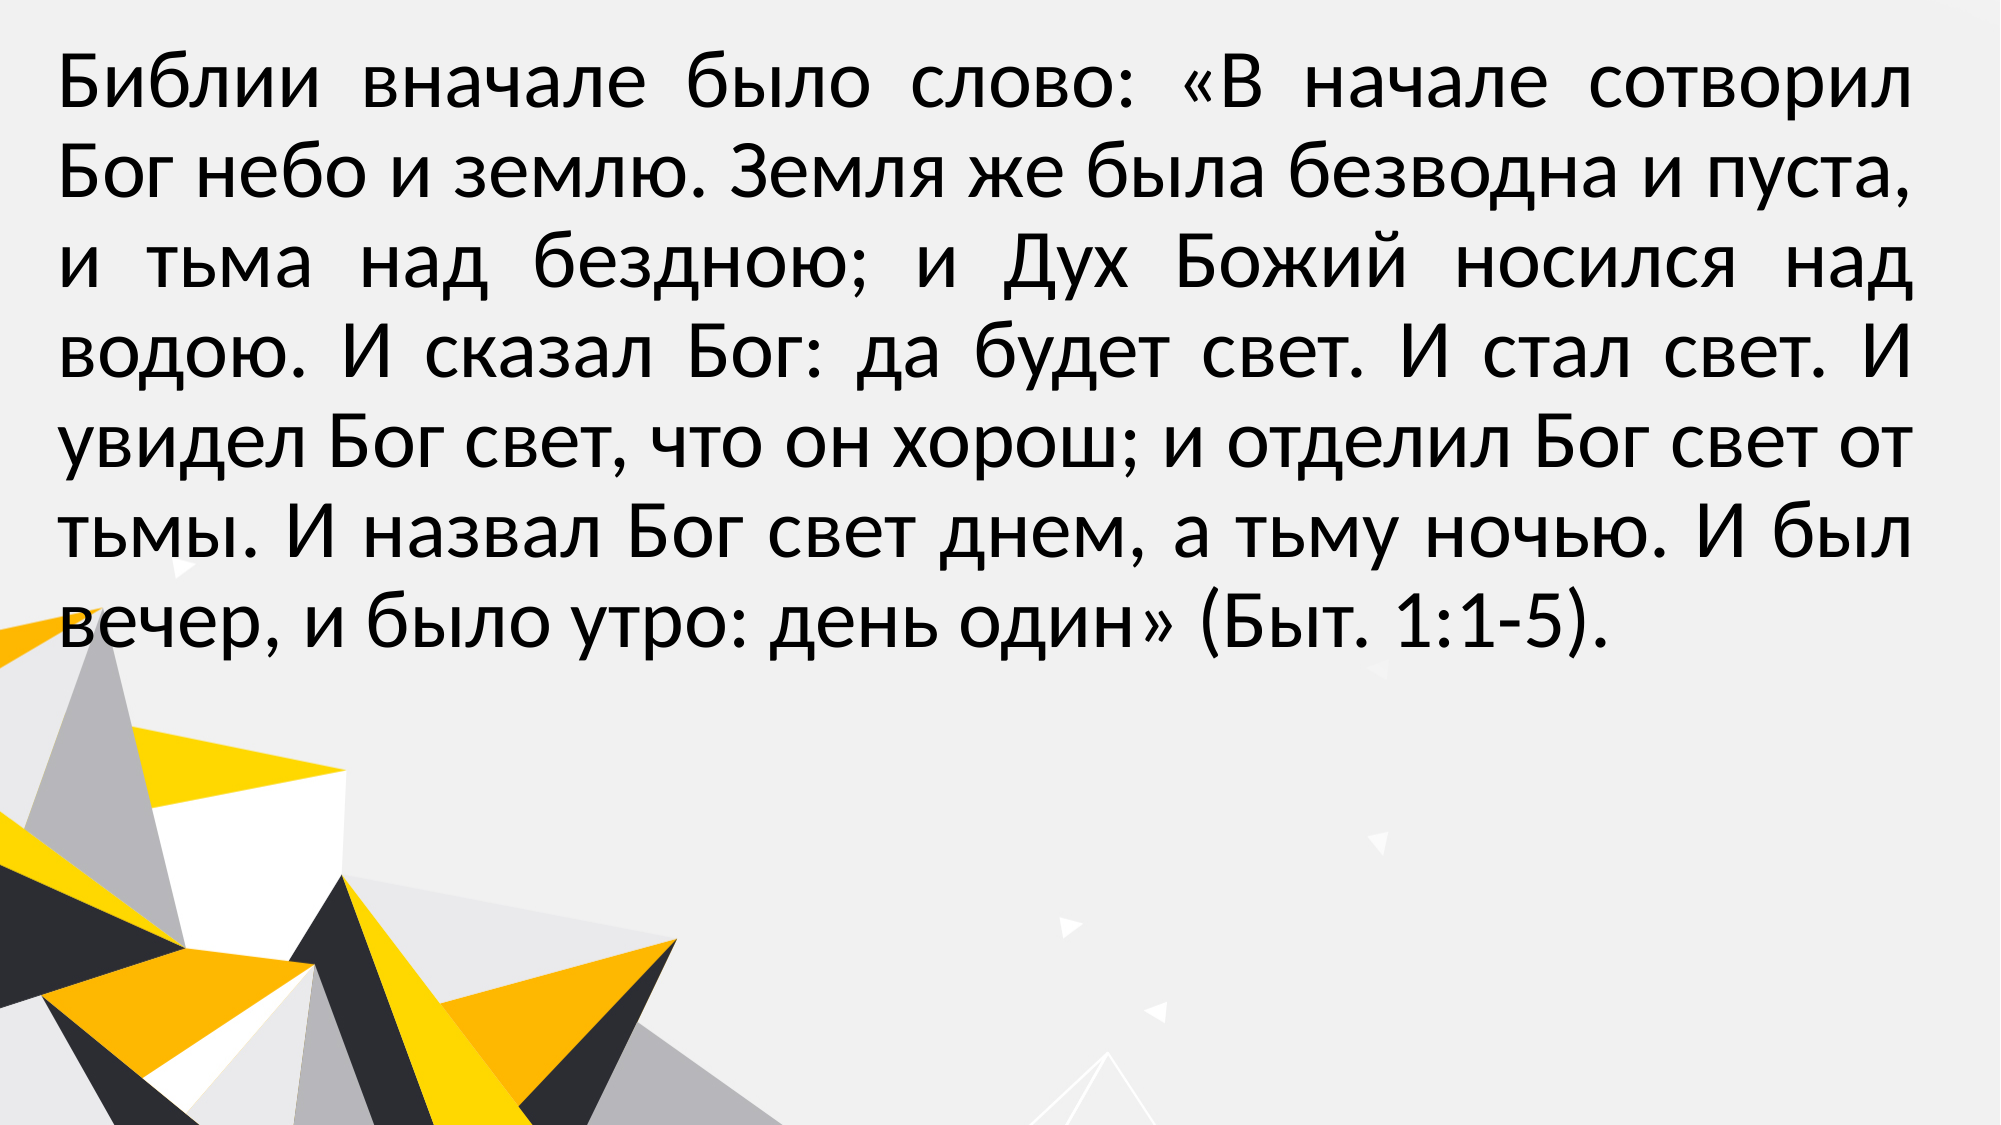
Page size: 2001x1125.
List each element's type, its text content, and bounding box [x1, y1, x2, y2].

picture [0, 0, 2000, 1125]
list Библии вначале было слово: «В начале сотворил Бог небо и землю. Земля же была безводна и пуста, и тьма над бездною; и Дух Божий носился над водою. И сказал Бог: да будет свет. И стал свет. И увидел Бог свет, что он хорош; и отделил Бог свет от тьмы. И назвал Бог свет днем, а тьму ночью. И был вечер, и было утро: день один» (Быт. 1:1-5). [42, 28, 1931, 742]
